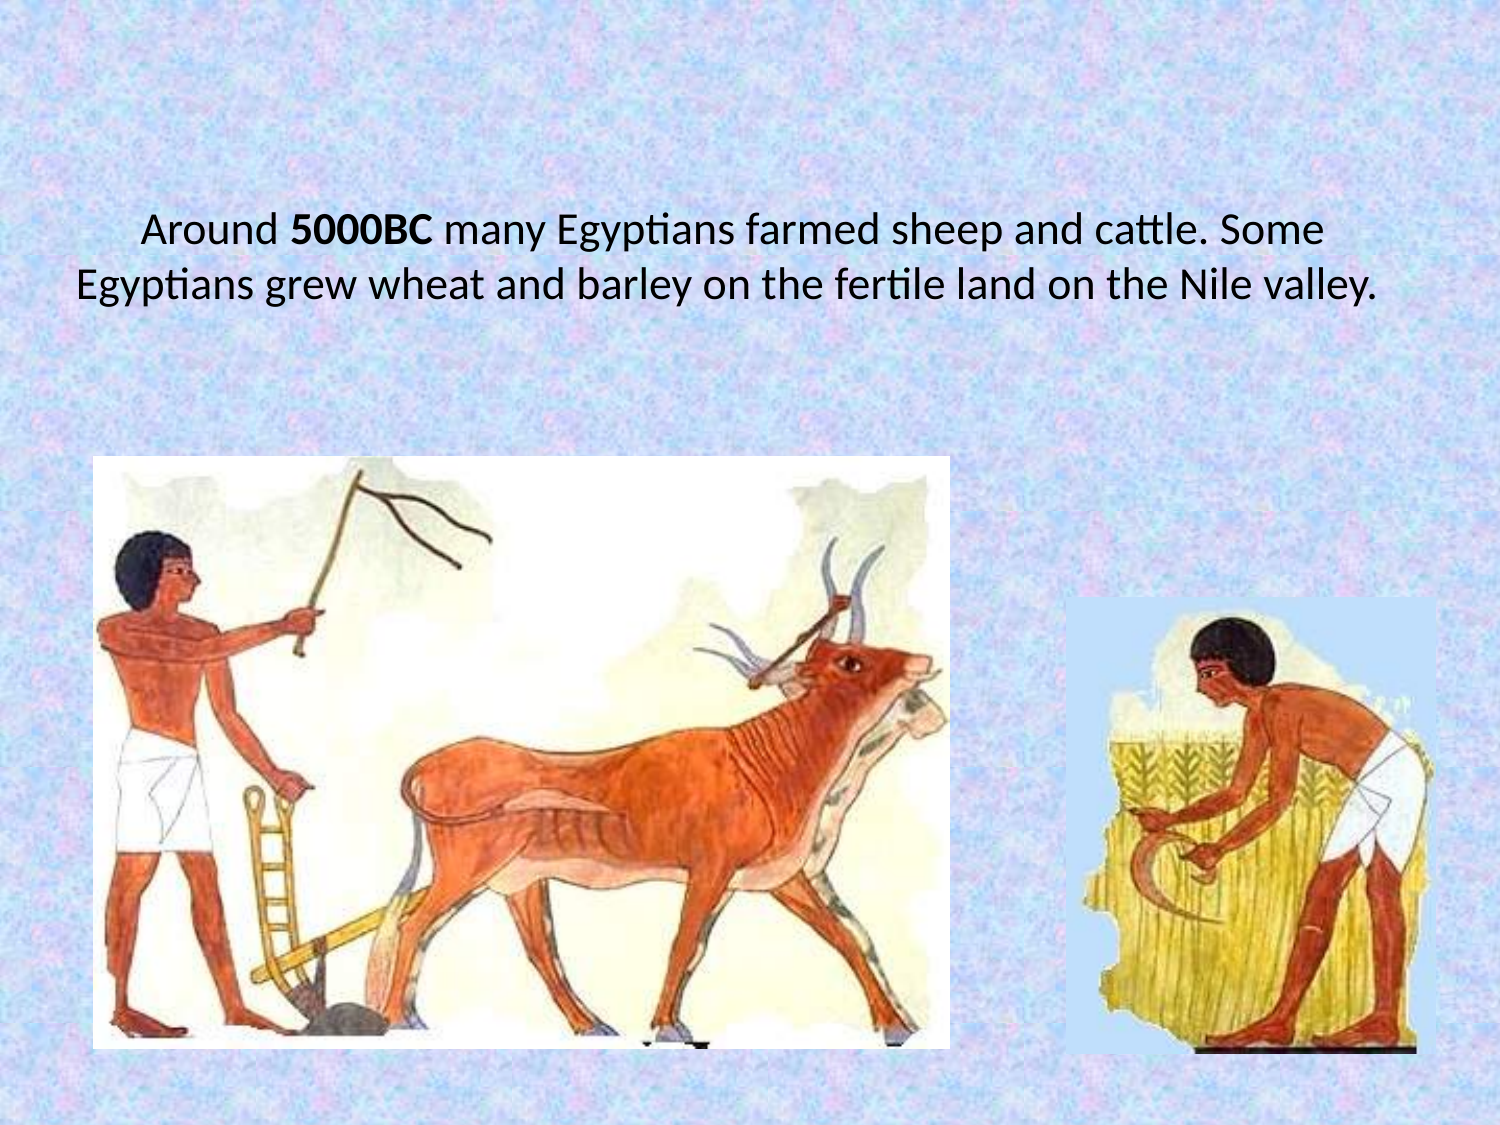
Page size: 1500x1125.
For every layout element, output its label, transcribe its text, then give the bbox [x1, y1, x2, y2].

title Around 5000BC many Egyptians farmed sheep and cattle. Some Egyptians grew wheat and barley on the fertile land on the Nile valley. [58, 187, 1409, 375]
picture [0, 0, 1500, 1125]
